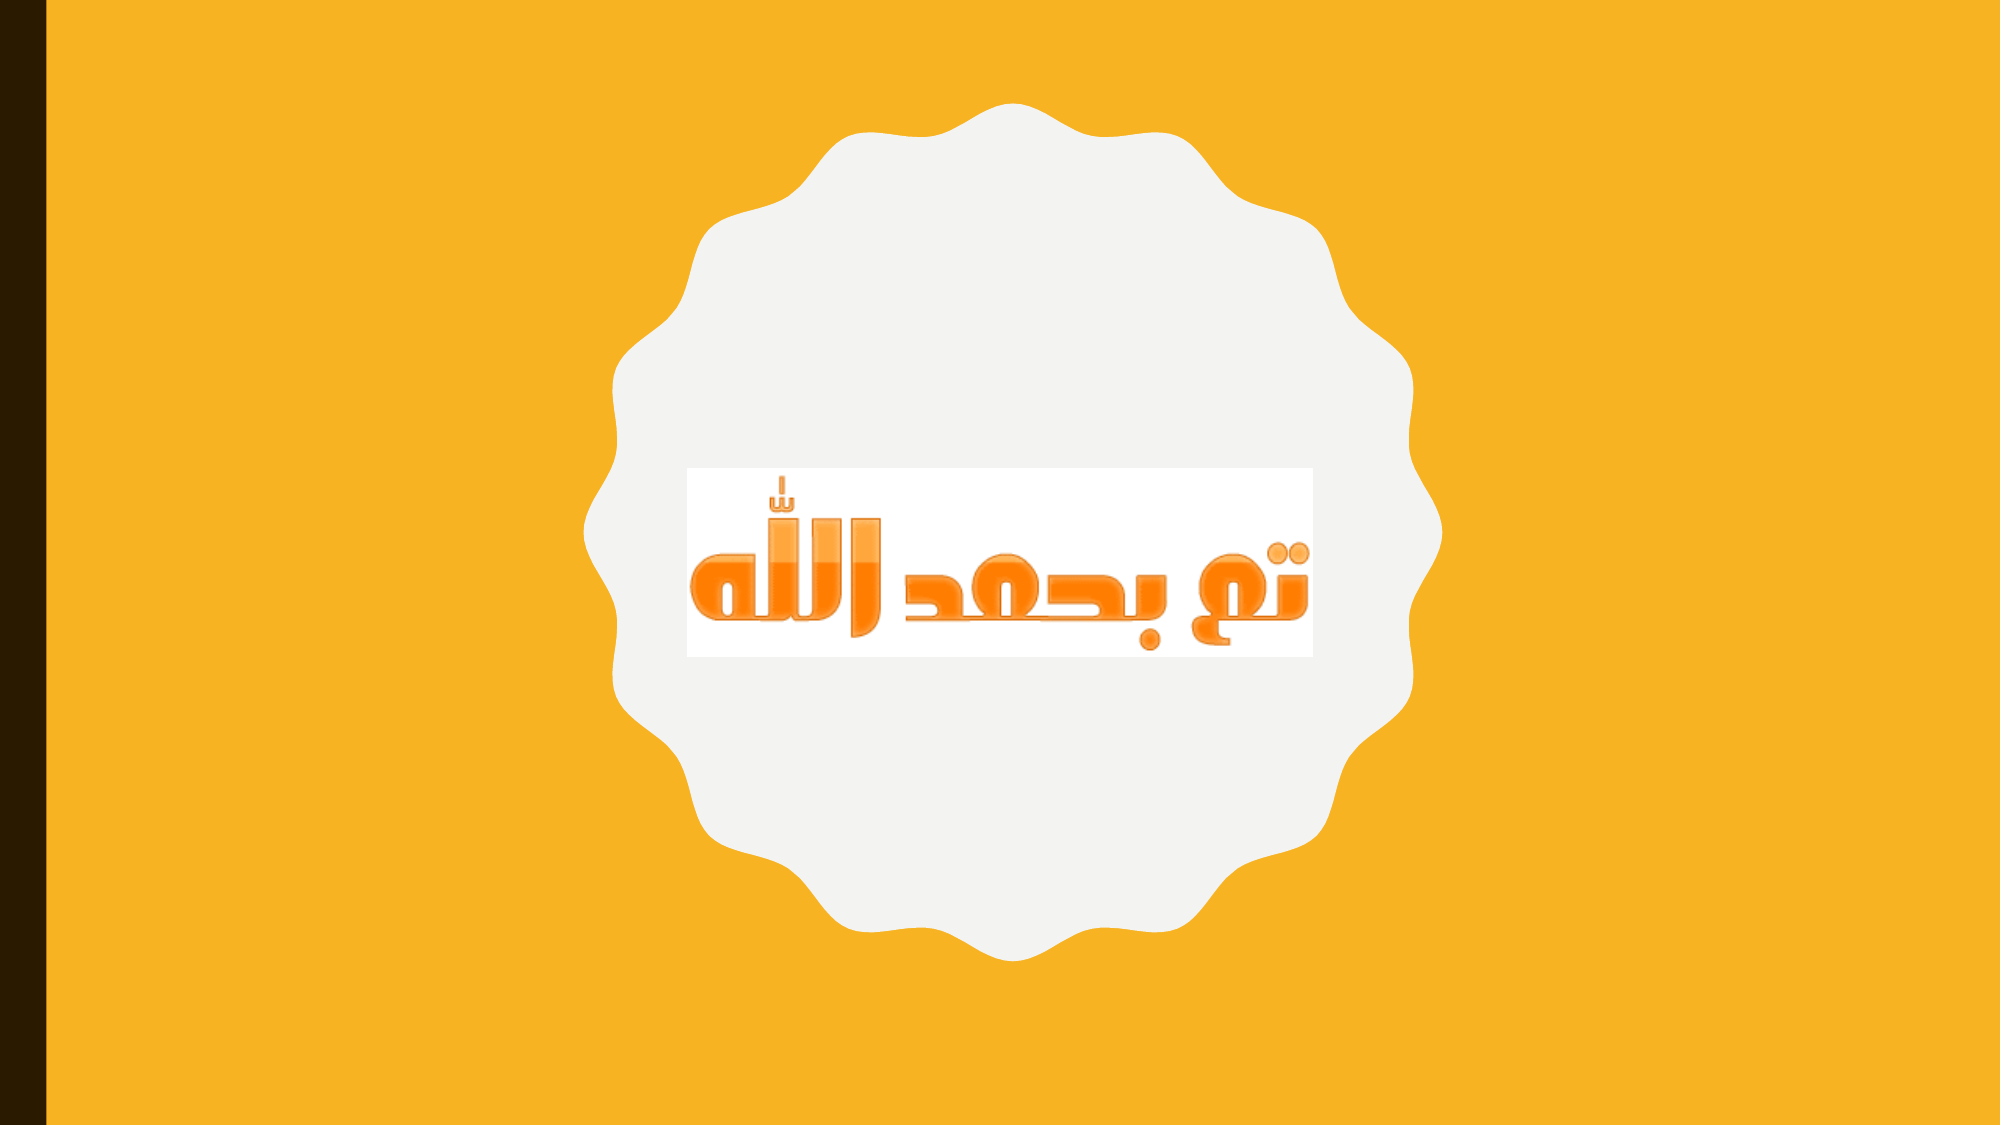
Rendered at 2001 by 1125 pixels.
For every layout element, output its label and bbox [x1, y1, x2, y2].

picture [687, 468, 1313, 657]
